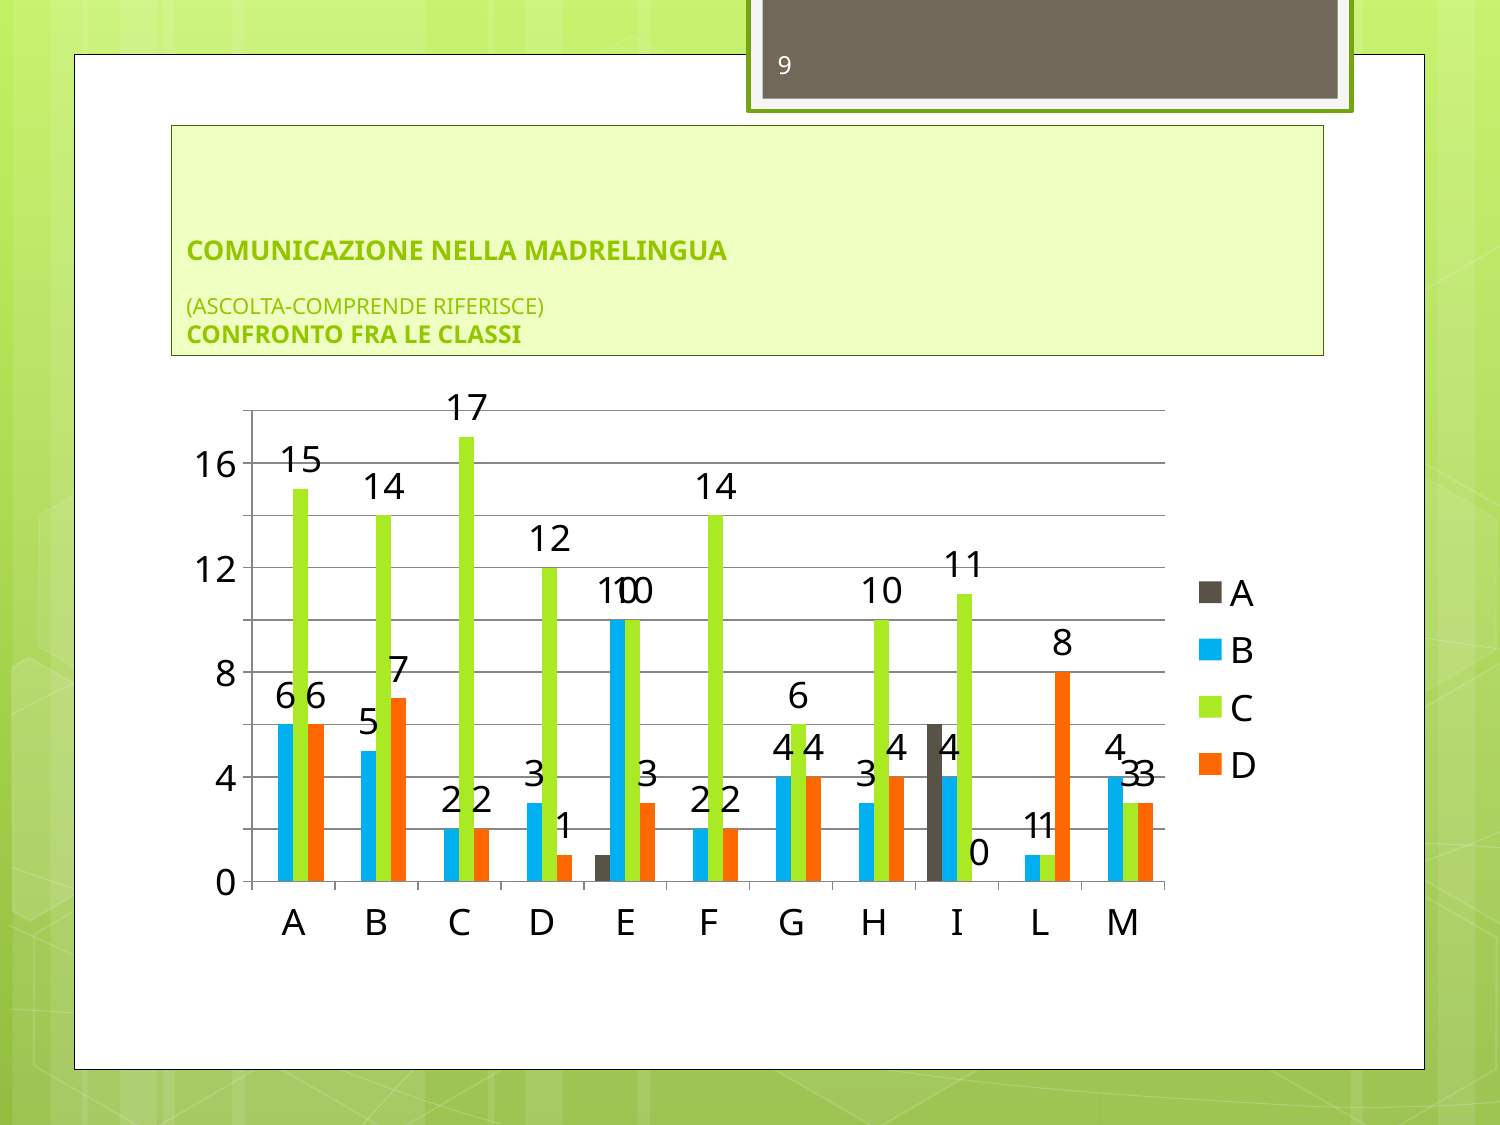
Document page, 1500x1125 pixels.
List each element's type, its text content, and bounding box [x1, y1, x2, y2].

slide_number 9 [762, 36, 982, 97]
chart [170, 380, 1284, 957]
title COMUNICAZIONE NELLA MADRELINGUA (ASCOLTA-COMPRENDE RIFERISCE) CONFRONTO FRA LE CLASSI [171, 125, 1324, 356]
